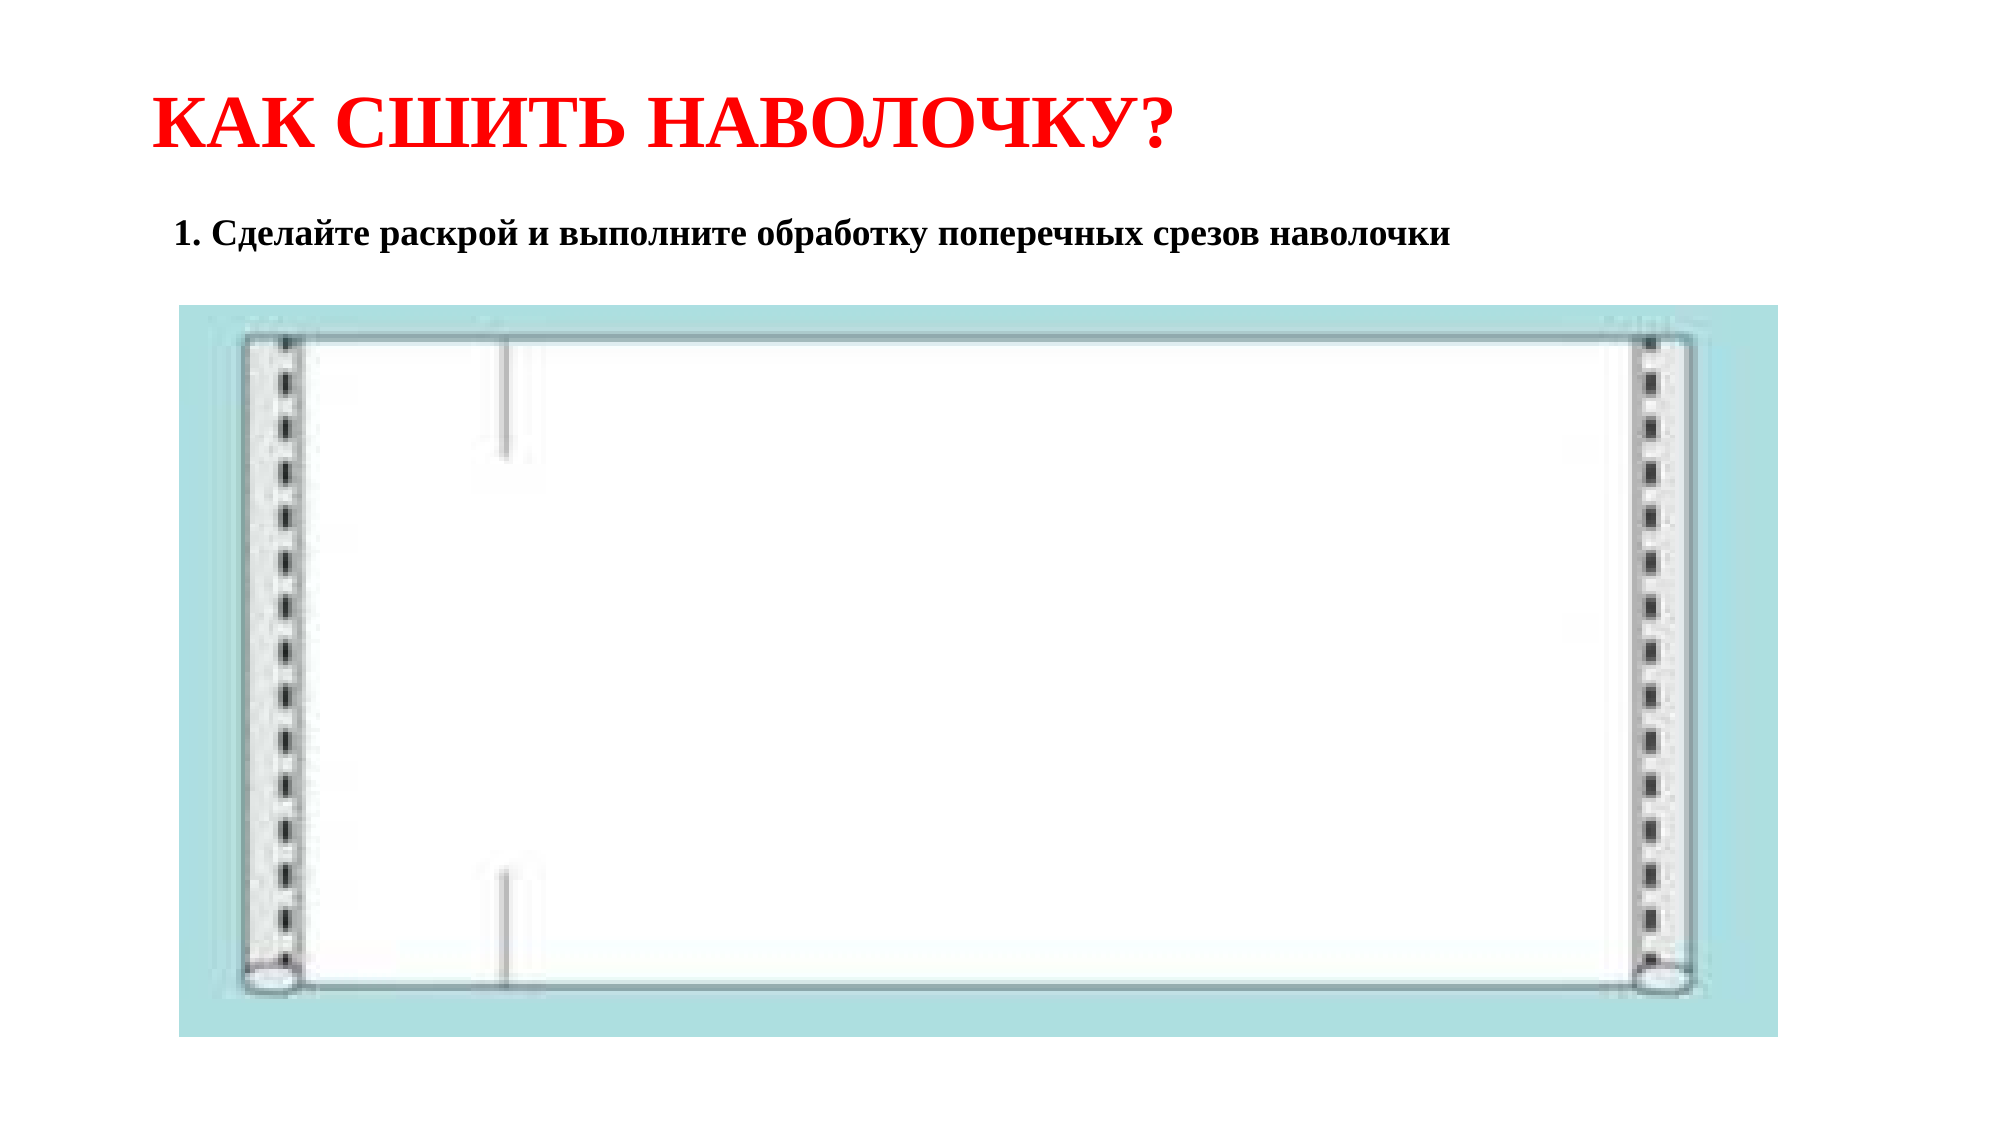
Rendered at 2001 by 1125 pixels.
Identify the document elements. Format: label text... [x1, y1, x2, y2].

picture [178, 305, 1778, 1037]
list 1. Сделайте раскрой и выполните обработку поперечных срезов наволочки [158, 205, 1884, 920]
title КАК СШИТЬ НАВОЛОЧКУ? [137, 59, 1863, 278]
